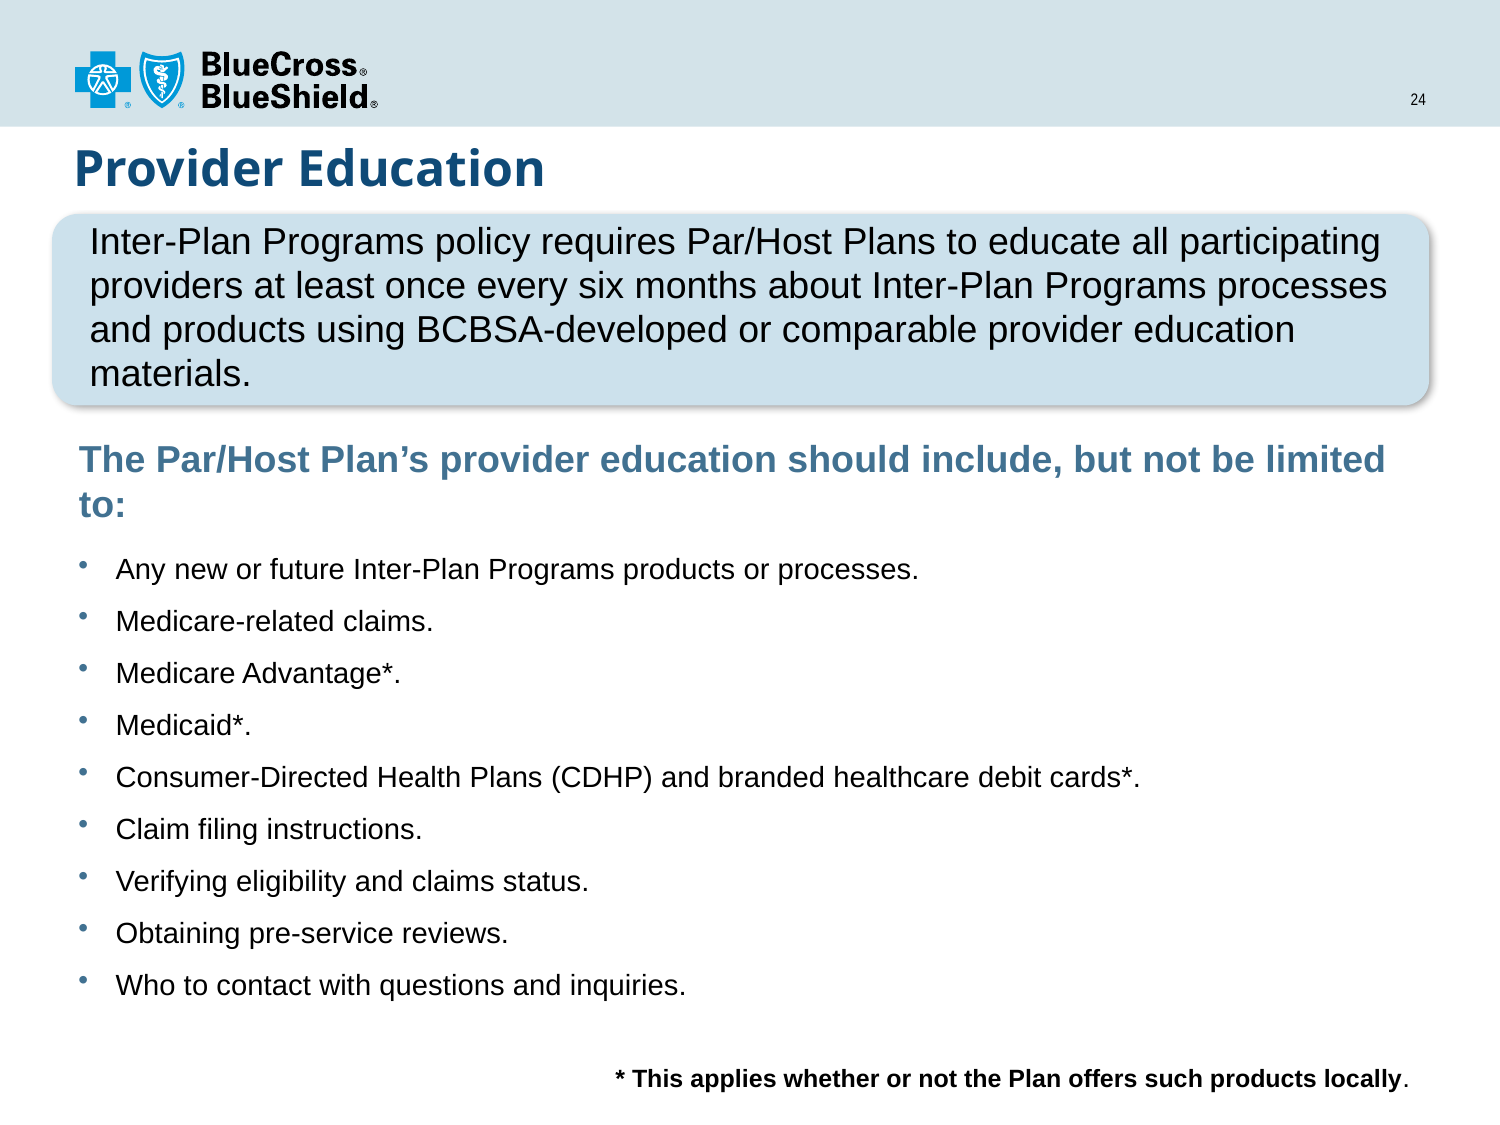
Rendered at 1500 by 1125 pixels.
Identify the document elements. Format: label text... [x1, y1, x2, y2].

title Provider Education [73, 134, 1424, 215]
text_box * This applies whether or not the Plan offers such products locally. [85, 1058, 1430, 1101]
text_box Any new or future Inter-Plan Programs products or processes. Medicare-related claims. Medicare Advantage*. Medicaid*. Consumer-Directed Health Plans (CDHP) and branded healthcare debit cards*. Claim filing instructions. Verifying eligibility and claims status. Obtaining pre-service reviews. Who to contact with questions and inquiries. [78, 536, 1422, 1082]
picture [178, 101, 185, 109]
list The Par/Host Plan’s provider education should include, but not be limited to: [63, 427, 1414, 1081]
text_box Inter-Plan Programs policy requires Par/Host Plans to educate all participating providers at least once every six months about Inter-Plan Programs processes and products using BCBSA-developed or comparable provider education materials. [52, 214, 1430, 406]
picture [124, 101, 131, 109]
